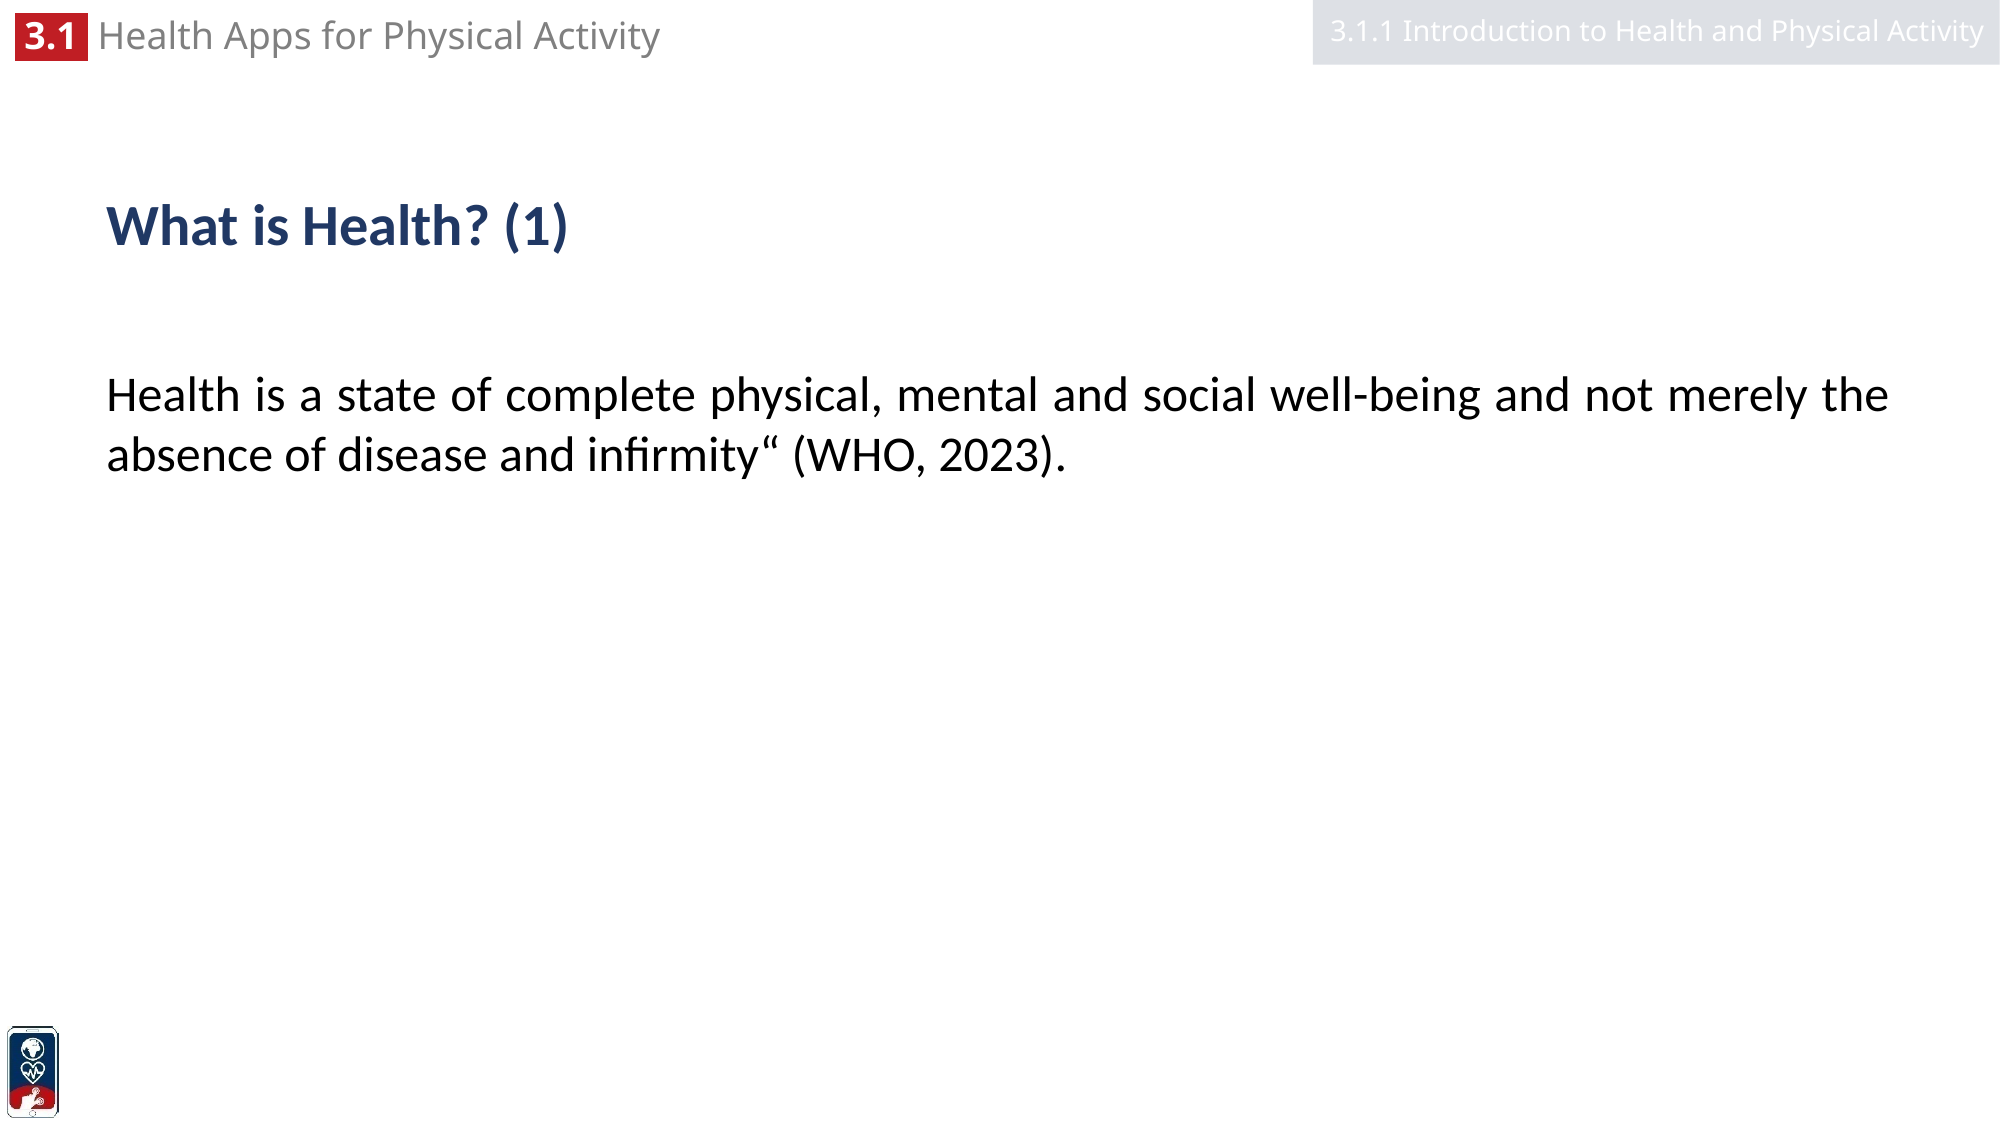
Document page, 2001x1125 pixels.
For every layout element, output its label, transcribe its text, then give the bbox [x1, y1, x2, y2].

title What is Health? (1) [91, 177, 1906, 277]
text_box 3.1.1 Introduction to Health and Physical Activity [1312, 0, 2000, 65]
picture [7, 1026, 59, 1118]
list Health is a state of complete physical, mental and social well-being and not merely the absence of disease and infirmity“ (WHO, 2023). [91, 293, 1906, 1061]
